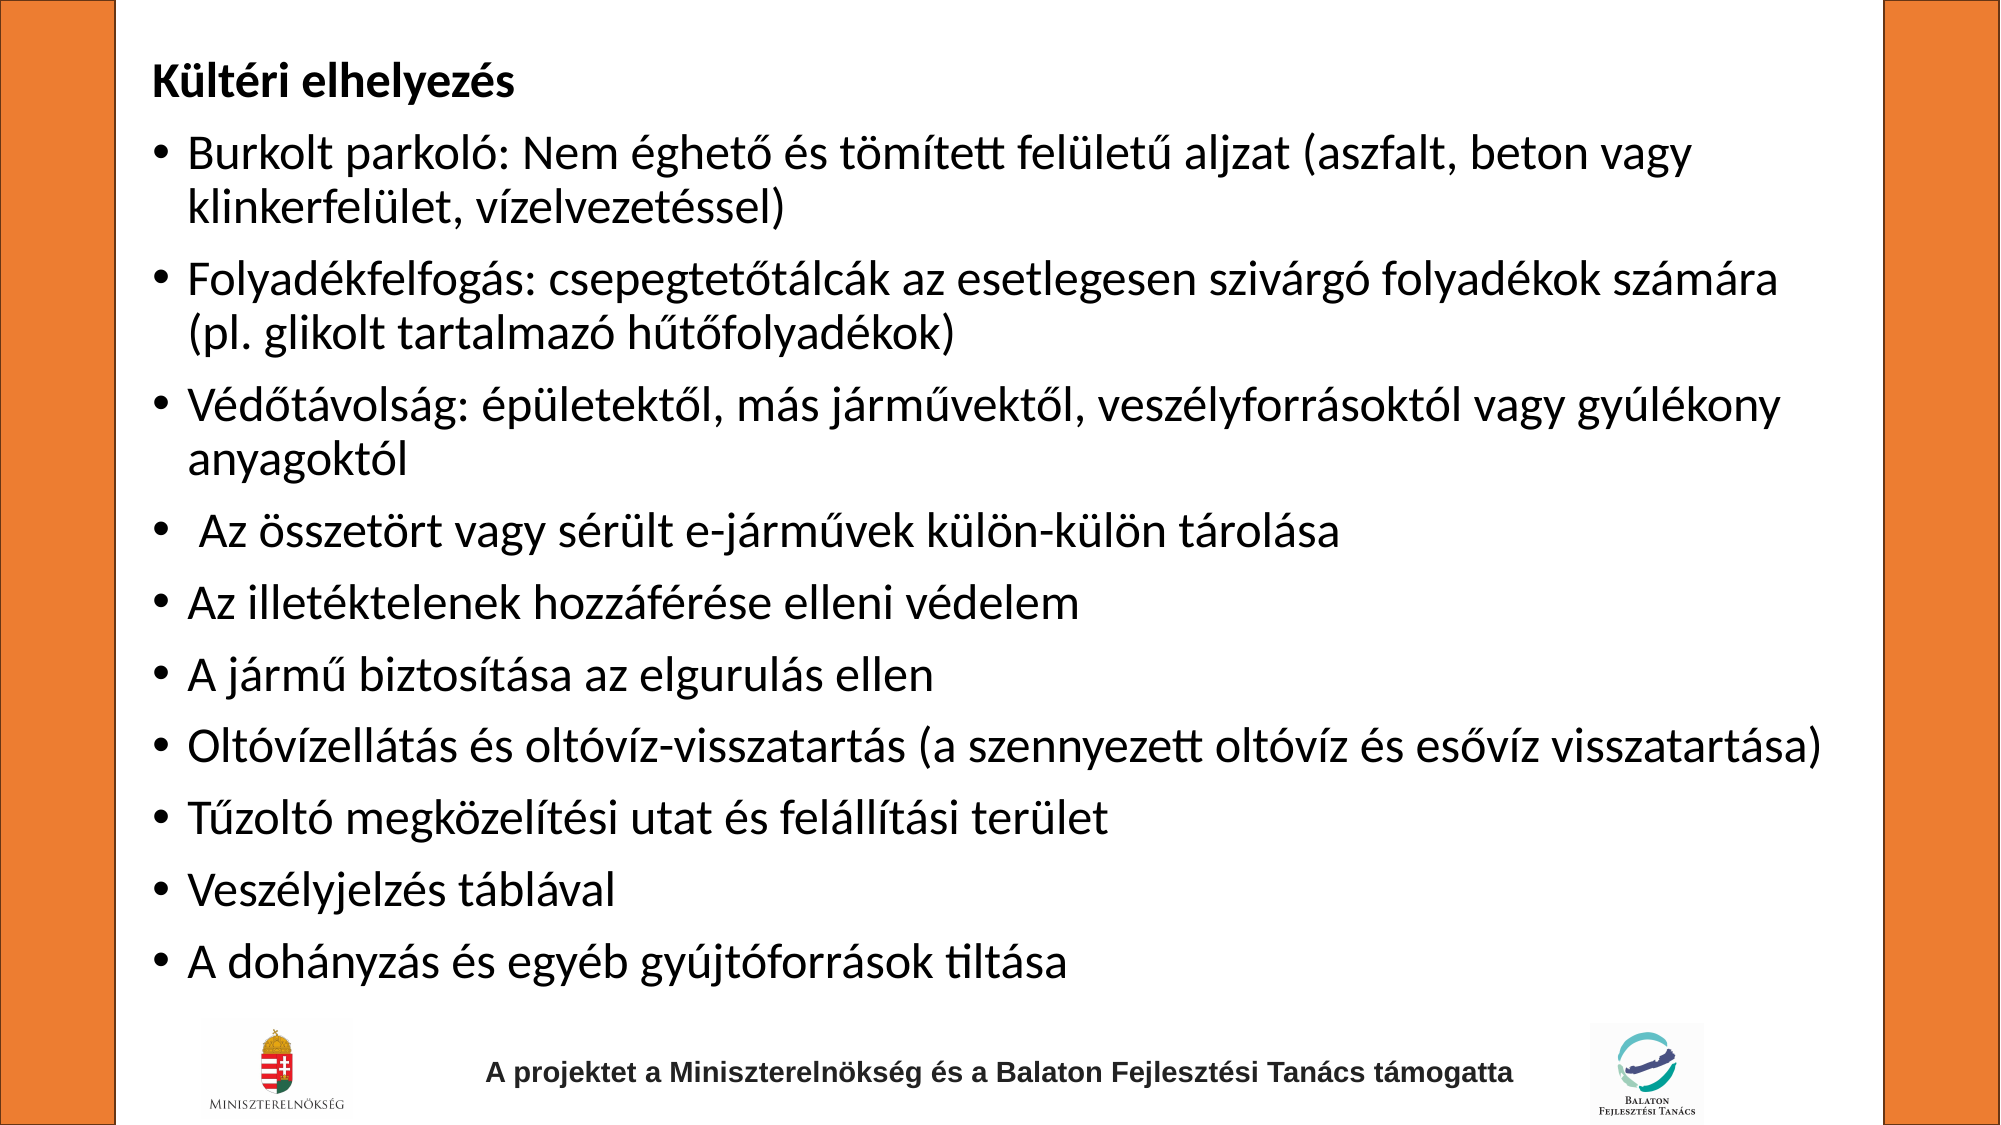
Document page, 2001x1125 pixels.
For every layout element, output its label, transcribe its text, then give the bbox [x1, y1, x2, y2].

picture [1590, 1023, 1704, 1125]
list Kültéri elhelyezés Burkolt parkoló: Nem éghető és tömített felületű aljzat (aszfalt, beton vagy klinkerfelület, vízelvezetéssel) Folyadékfelfogás: csepegtetőtálcák az esetlegesen szivárgó folyadékok számára (pl. glikolt tartalmazó hűtőfolyadékok) Védőtávolság: épületektől, más járművektől, veszélyforrásoktól vagy gyúlékony anyagoktól Az összetört vagy sérült e-járművek külön-külön tárolása Az illetéktelenek hozzáférése elleni védelem A jármű biztosítása az elgurulás ellen Oltóvízellátás és oltóvíz-visszatartás (a szennyezett oltóvíz és esővíz visszatartása) Tűzoltó megközelítési utat és felállítási terület Veszélyjelzés táblával A dohányzás és egyéb gyújtóforrások tiltása [137, 47, 1863, 1014]
picture [201, 1018, 353, 1119]
